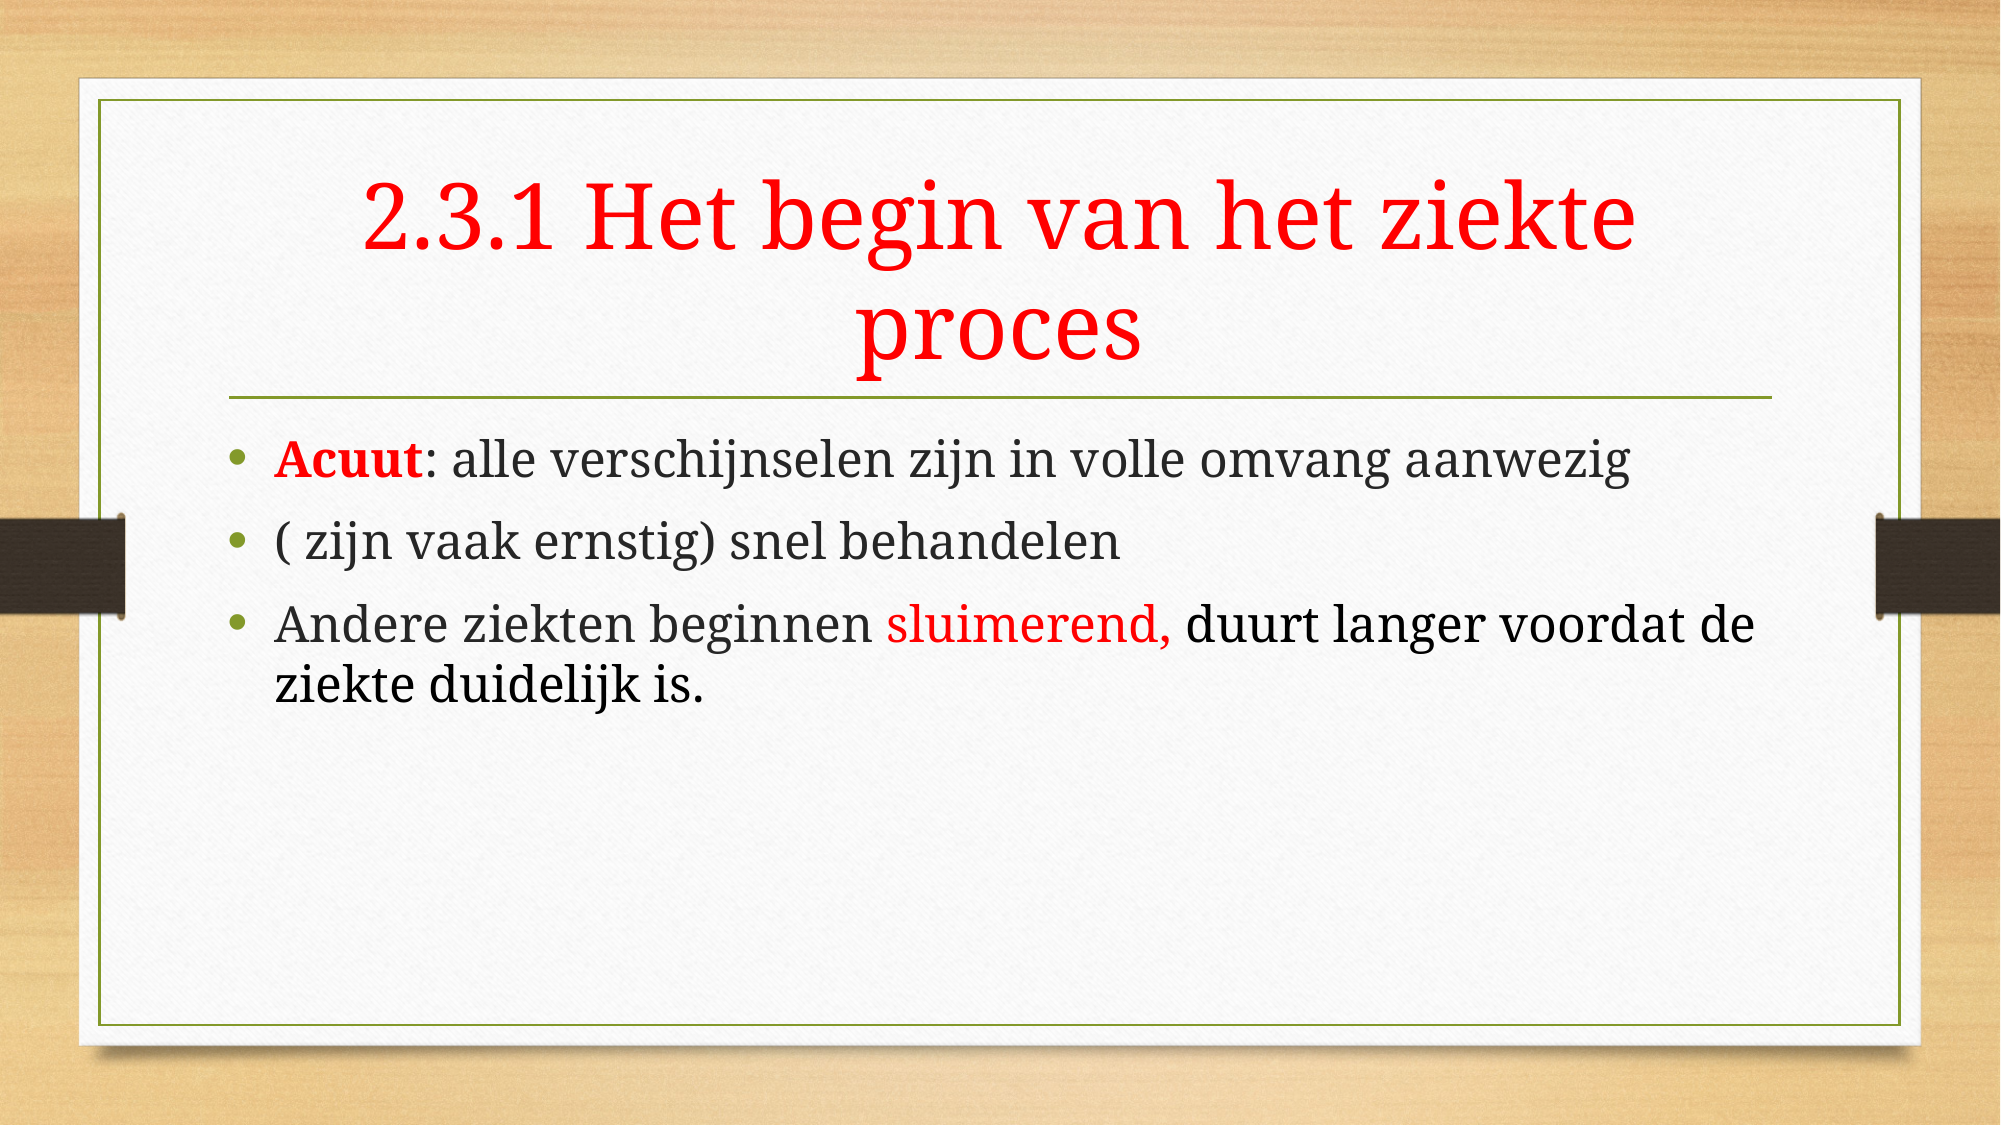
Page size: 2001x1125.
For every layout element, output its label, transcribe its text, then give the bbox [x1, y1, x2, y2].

title 2.3.1 Het begin van het ziekte proces [212, 161, 1788, 375]
picture [0, 0, 2001, 1125]
list Acuut: alle verschijnselen zijn in volle omvang aanwezig ( zijn vaak ernstig) snel behandelen Andere ziekten beginnen sluimerend, duurt langer voordat de ziekte duidelijk is. [212, 419, 1788, 964]
